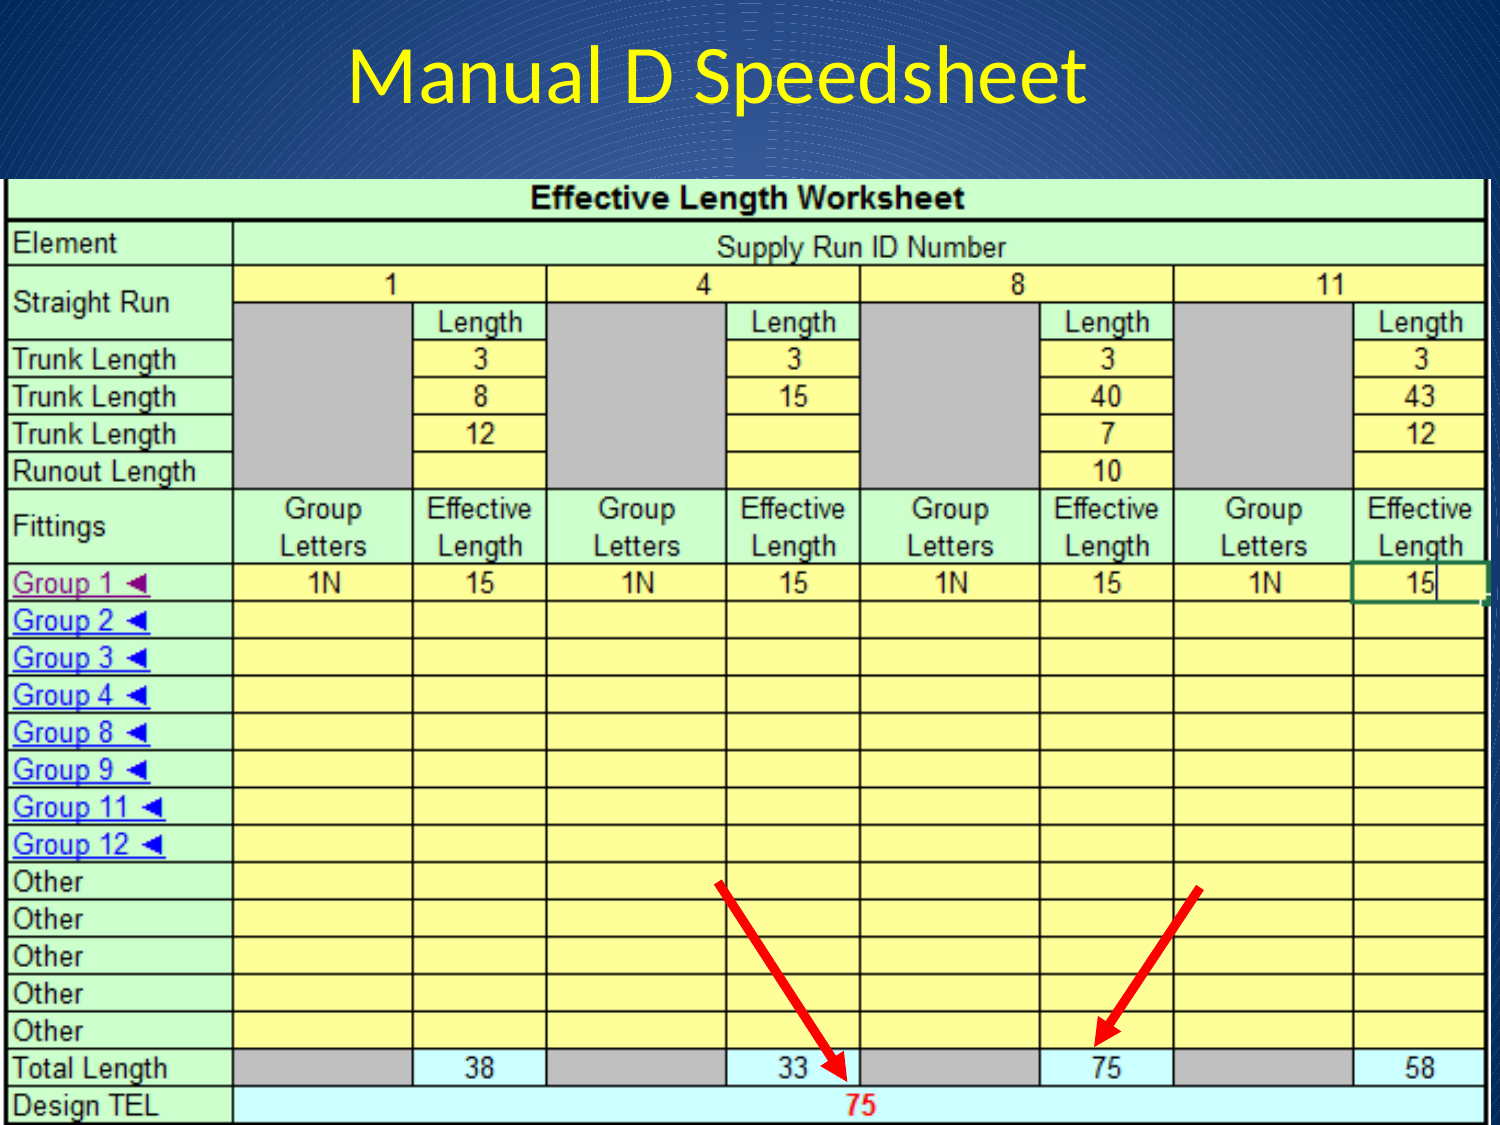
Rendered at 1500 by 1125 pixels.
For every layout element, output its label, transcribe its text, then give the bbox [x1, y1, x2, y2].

text_box Manual D Speedsheet [331, 12, 1104, 128]
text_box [717, 881, 848, 1083]
picture [0, 179, 1492, 1125]
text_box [1093, 887, 1201, 1048]
